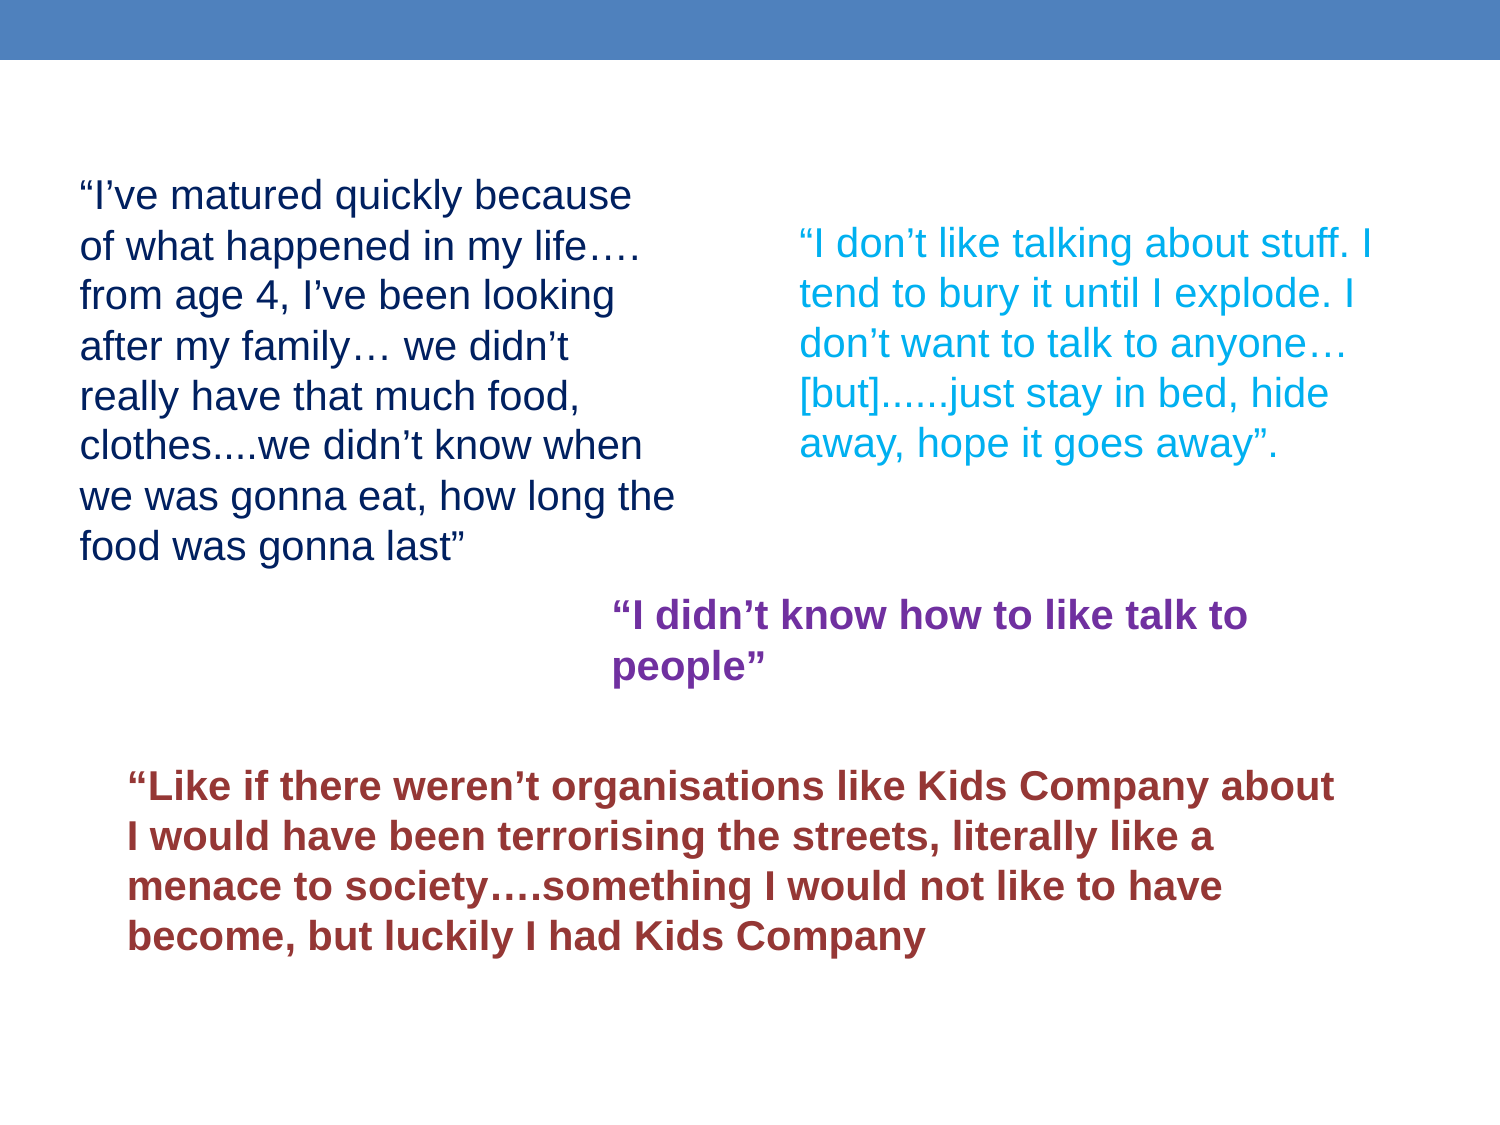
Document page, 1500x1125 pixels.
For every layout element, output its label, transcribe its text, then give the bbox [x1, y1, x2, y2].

text_box “I don’t like talking about stuff. I tend to bury it until I explode. I don’t want to talk to anyone…[but]......just stay in bed, hide away, hope it goes away”. [784, 208, 1461, 473]
text_box “Like if there weren’t organisations like Kids Company about I would have been terrorising the streets, literally like a menace to society….something I would not like to have become, but luckily I had Kids Company [112, 751, 1365, 967]
text_box “I’ve matured quickly because of what happened in my life…. from age 4, I’ve been looking after my family… we didn’t really have that much food, clothes....we didn’t know when we was gonna eat, how long the food was gonna last” [64, 160, 691, 576]
text_box “I didn’t know how to like talk to people” [596, 580, 1270, 696]
